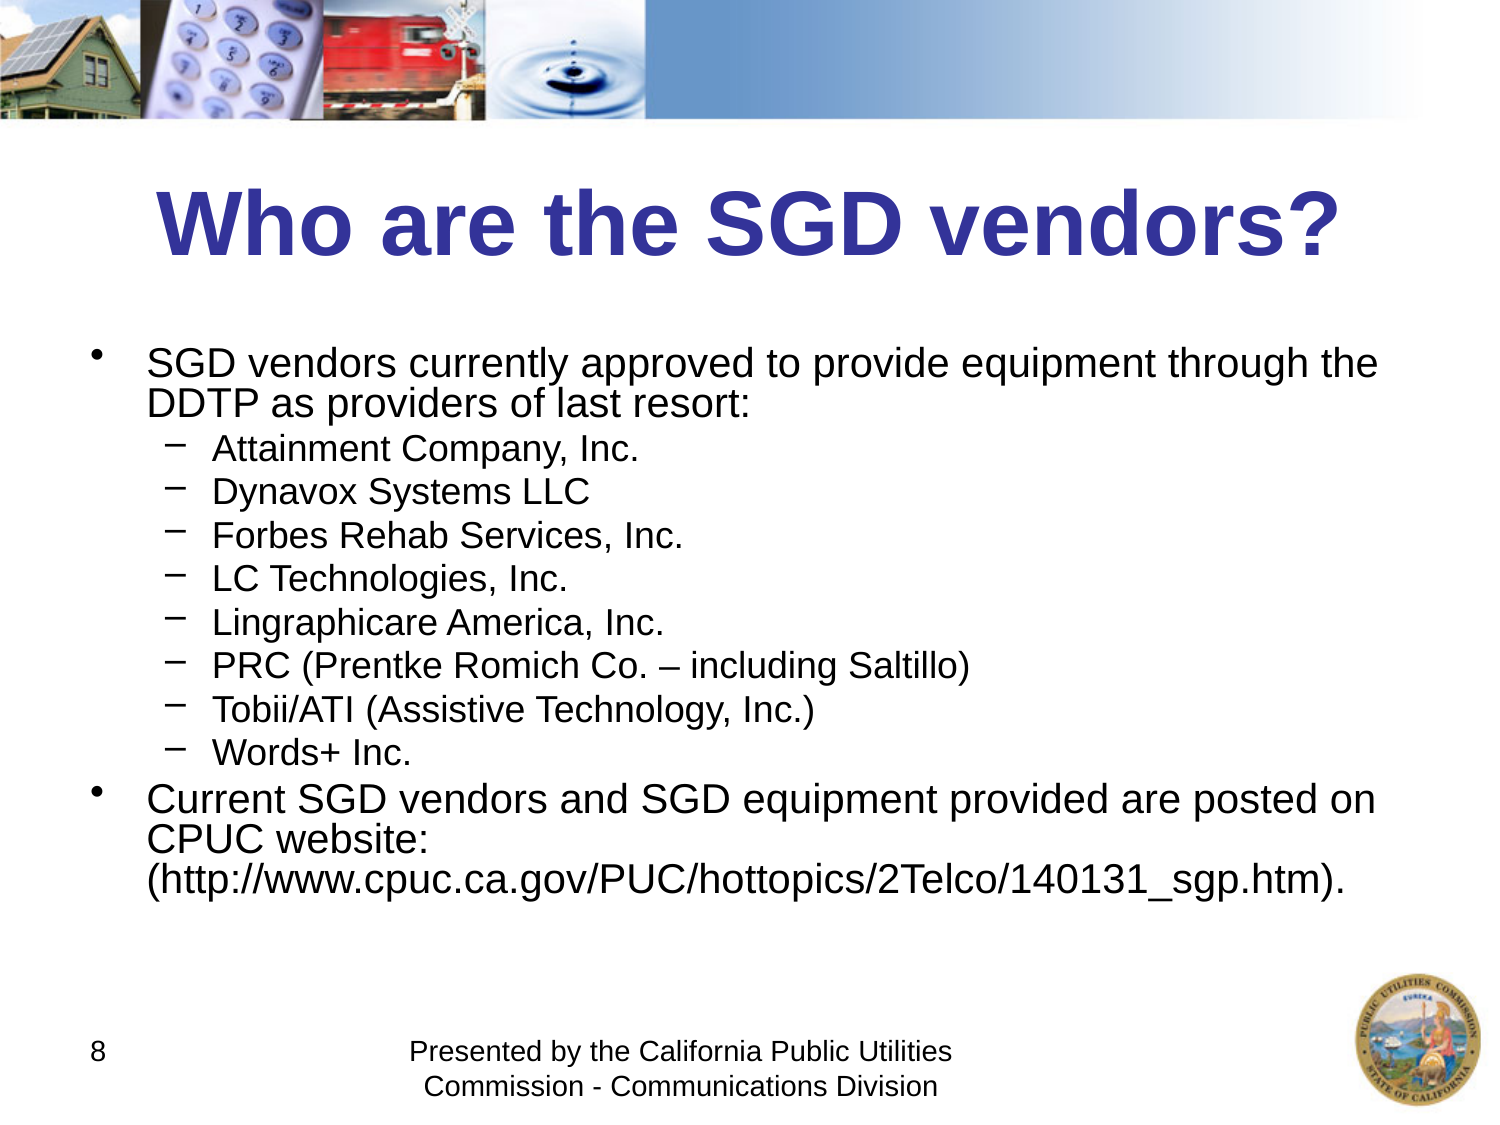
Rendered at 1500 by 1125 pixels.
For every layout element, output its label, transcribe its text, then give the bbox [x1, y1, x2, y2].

footer Presented by the California Public Utilities Commission - Communications Division [362, 1024, 1000, 1103]
title Who are the SGD vendors? [75, 137, 1425, 300]
list SGD vendors currently approved to provide equipment through the DDTP as providers of last resort: Attainment Company, Inc. Dynavox Systems LLC Forbes Rehab Services, Inc. LC Technologies, Inc. Lingraphicare America, Inc. PRC (Prentke Romich Co. – including Saltillo) Tobii/ATI (Assistive Technology, Inc.) Words+ Inc. Current SGD vendors and SGD equipment provided are posted on CPUC website: (http://www.cpuc.ca.gov/PUC/hottopics/2Telco/140131_sgp.htm). [75, 337, 1425, 1005]
slide_number 8 [75, 1024, 350, 1103]
picture [0, 0, 1500, 1125]
